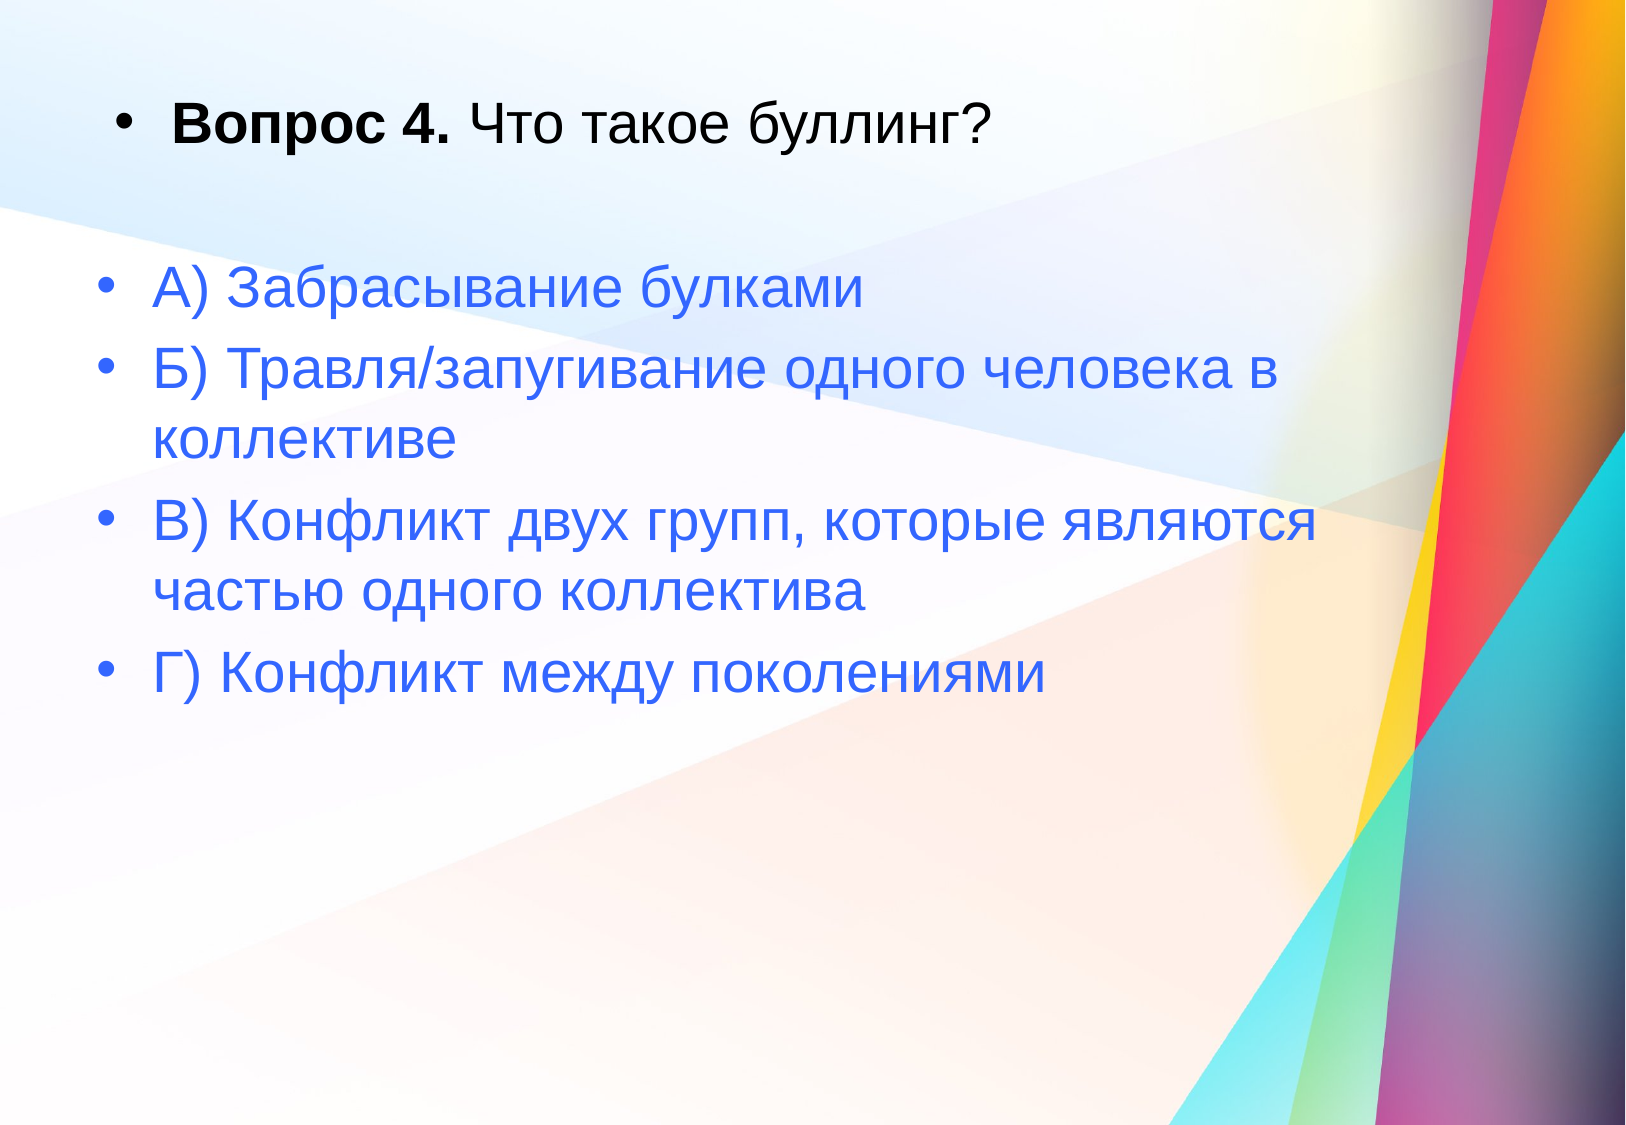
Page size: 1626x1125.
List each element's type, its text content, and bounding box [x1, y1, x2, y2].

list Вопрос 4. Что такое буллинг? А) Забрасывание булками Б) Травля/запугивание одного человека в коллективе В) Конфликт двух групп, которые являются частью одного коллектива Г) Конфликт между поколениями [81, 78, 1380, 1071]
picture [0, 0, 1626, 1125]
